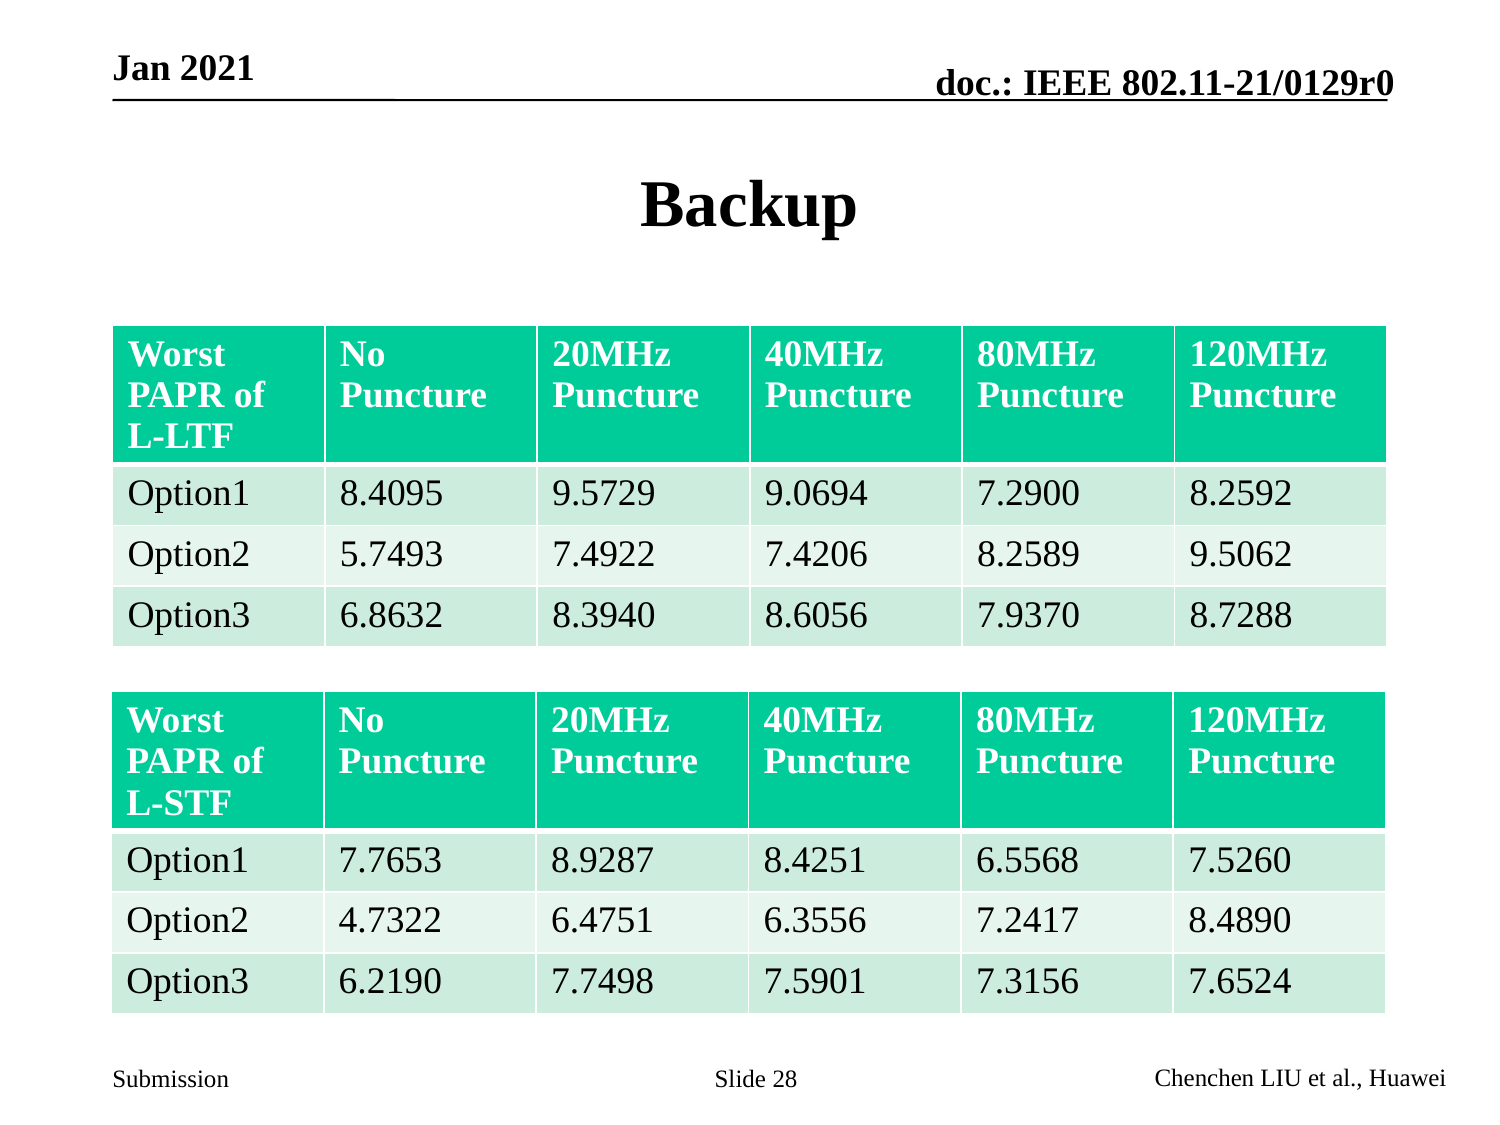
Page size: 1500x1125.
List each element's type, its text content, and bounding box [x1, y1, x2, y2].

table_header 80MHz Puncture [962, 692, 1172, 828]
table_header 40MHz Puncture [749, 692, 960, 828]
table_cell 9.0694 [751, 467, 961, 525]
table_cell 7.6524 [1174, 954, 1385, 1013]
table_cell 6.3556 [749, 893, 960, 952]
table_cell 7.7653 [325, 834, 535, 891]
table_cell 6.4751 [537, 893, 748, 952]
table_cell 8.9287 [537, 834, 748, 891]
table_cell Option2 [112, 893, 323, 952]
table_cell 8.2592 [1175, 467, 1386, 525]
table_header 120MHz Puncture [1175, 326, 1386, 462]
table_header Worst PAPR of L-STF [112, 692, 323, 828]
table_cell 7.3156 [962, 954, 1172, 1013]
table_header 20MHz Puncture [537, 692, 748, 828]
table_cell 7.7498 [537, 954, 748, 1013]
table_cell 8.2589 [963, 526, 1174, 585]
title Backup [112, 112, 1388, 288]
table_cell 9.5729 [538, 467, 749, 525]
table_cell 8.7288 [1175, 587, 1386, 646]
table_cell Option1 [113, 467, 324, 525]
table_header No Puncture [326, 326, 536, 462]
table_header Worst PAPR of L-LTF [113, 326, 324, 462]
table_cell 6.8632 [326, 587, 536, 646]
table_cell Option3 [112, 954, 323, 1013]
table_cell 6.5568 [962, 834, 1172, 891]
table_cell 7.9370 [963, 587, 1174, 646]
table_cell 9.5062 [1175, 526, 1386, 585]
slide_number Slide 28 [712, 1061, 800, 1123]
table_cell Option3 [113, 587, 324, 646]
table_cell Option2 [113, 526, 324, 585]
table_cell 8.4095 [326, 467, 536, 525]
table_header 40MHz Puncture [751, 326, 961, 462]
table_header No Puncture [325, 692, 535, 828]
table_cell 4.7322 [325, 893, 535, 952]
table_cell 7.2417 [962, 893, 1172, 952]
table_header 80MHz Puncture [963, 326, 1174, 462]
table_header 120MHz Puncture [1174, 692, 1385, 828]
table_cell 7.4922 [538, 526, 749, 585]
table_cell 8.4890 [1174, 893, 1385, 952]
table_cell Option1 [112, 834, 323, 891]
table_cell 8.4251 [749, 834, 960, 891]
table_cell 8.6056 [751, 587, 961, 646]
table_header 20MHz Puncture [538, 326, 749, 462]
table_cell 8.3940 [538, 587, 749, 646]
table_cell 7.4206 [751, 526, 961, 585]
table_cell 7.2900 [963, 467, 1174, 525]
table_cell 7.5260 [1174, 834, 1385, 891]
table_cell 5.7493 [326, 526, 536, 585]
table_cell 6.2190 [325, 954, 535, 1013]
table_cell 7.5901 [749, 954, 960, 1013]
